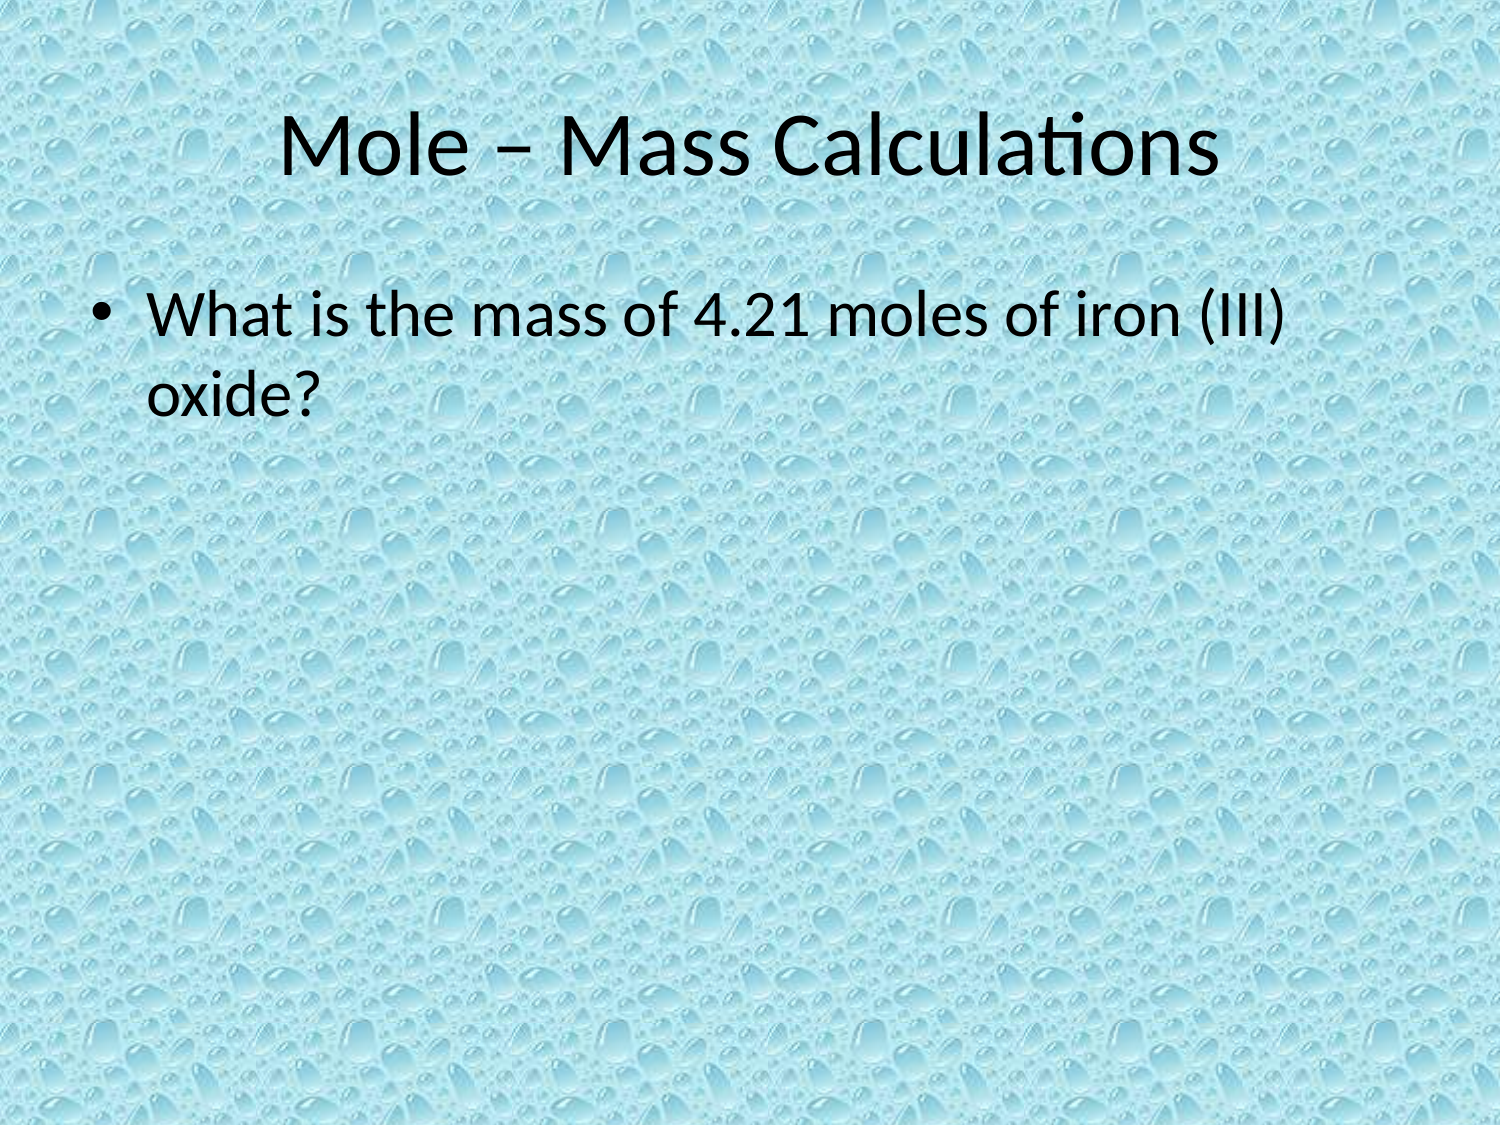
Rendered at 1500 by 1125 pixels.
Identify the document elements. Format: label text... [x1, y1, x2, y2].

picture [0, 0, 1500, 1125]
list What is the mass of 4.21 moles of iron (III) oxide? [75, 262, 1425, 1005]
title Mole – Mass Calculations [75, 45, 1425, 233]
